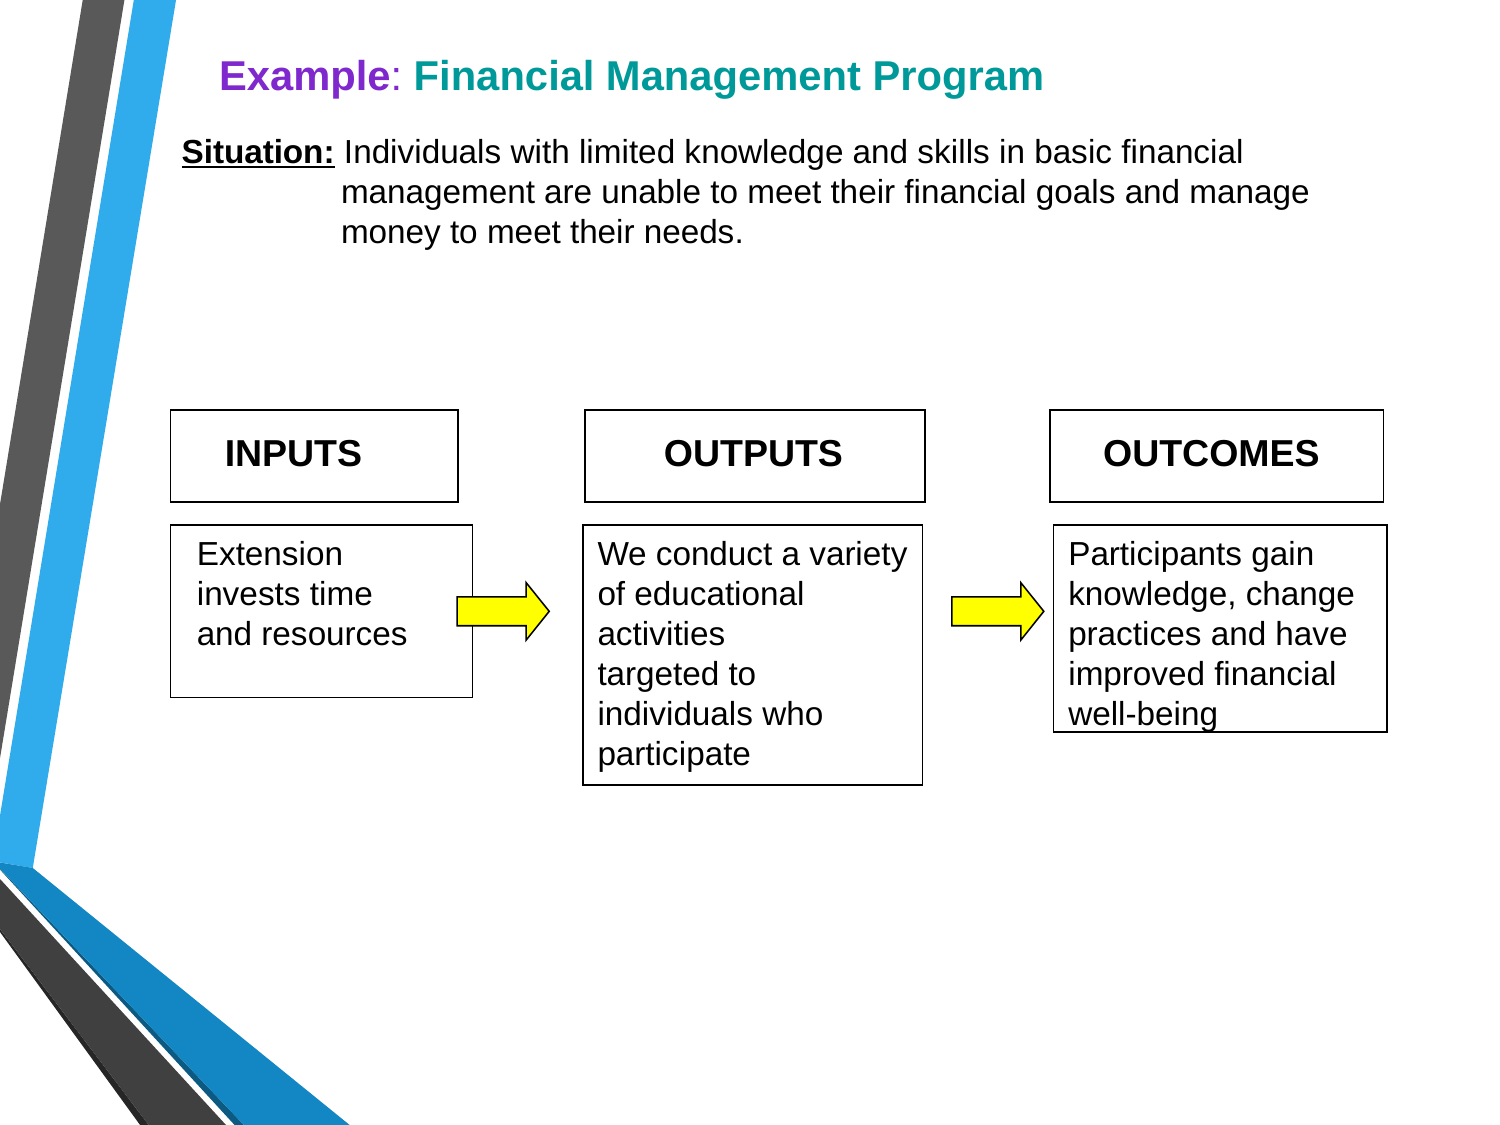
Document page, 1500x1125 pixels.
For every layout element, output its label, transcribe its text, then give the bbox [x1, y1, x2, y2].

text_box [951, 582, 1044, 641]
text_box [457, 582, 550, 641]
text_box Example: Financial Management Program [204, 41, 1105, 107]
text_box Extension invests time and resources [182, 524, 435, 700]
text_box [1050, 409, 1384, 502]
text_box [170, 525, 182, 698]
text_box We conduct a variety of educational activities targeted to individuals who participate [582, 524, 932, 780]
text_box OUTCOMES [1088, 421, 1335, 482]
text_box [582, 780, 923, 785]
text_box [435, 525, 473, 698]
text_box Situation: Individuals with limited knowledge and skills in basic financial management are unable to meet their financial goals and manage money to meet their needs. [166, 123, 1417, 298]
text_box OUTPUTS [649, 421, 858, 482]
text_box Participants gain knowledge, change practices and have improved financial well-being [1053, 524, 1388, 740]
text_box INPUTS [210, 421, 378, 482]
text_box [585, 409, 925, 502]
text_box [170, 409, 459, 502]
